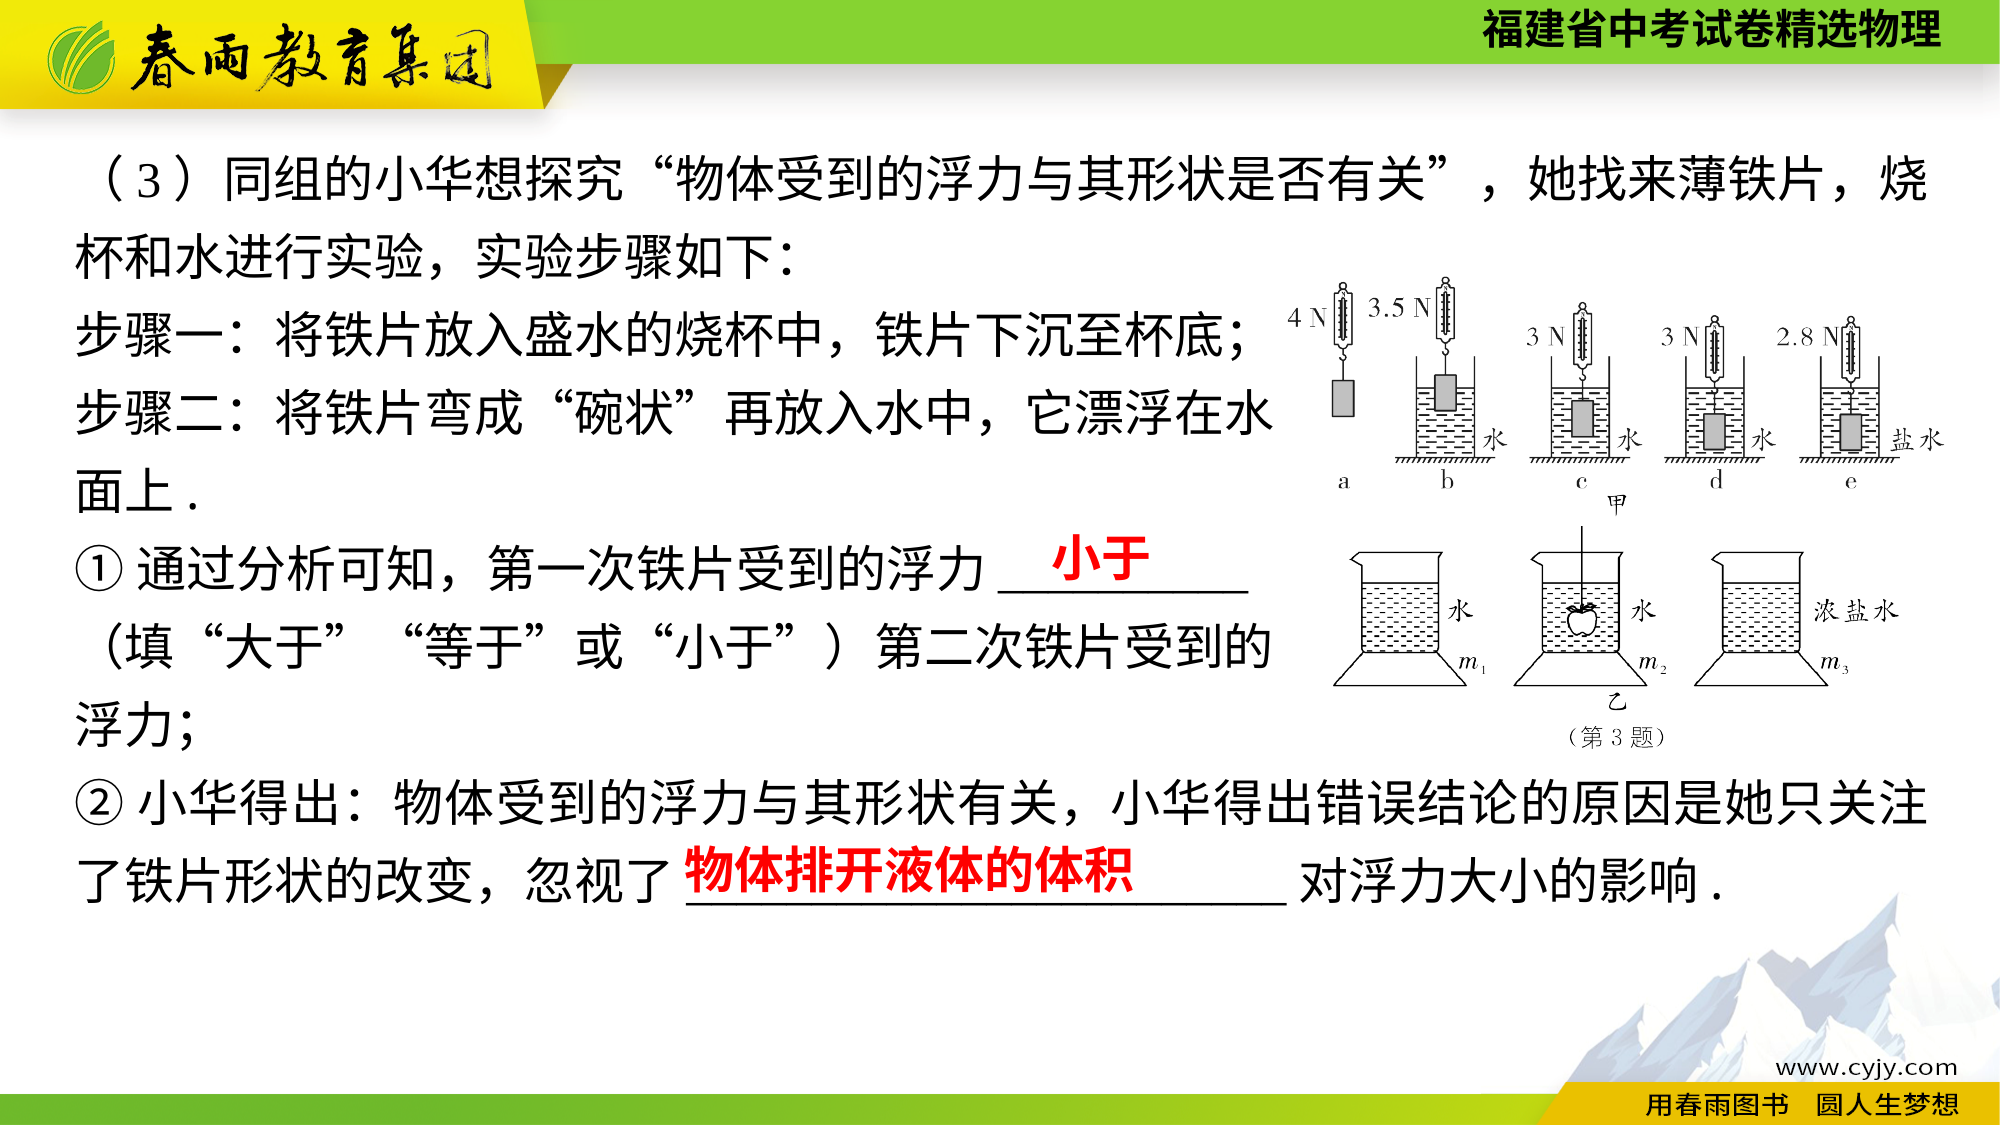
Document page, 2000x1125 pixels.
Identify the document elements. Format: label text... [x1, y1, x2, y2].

picture [0, 0, 2000, 1125]
list （3）同组的小华想探究“物体受到的浮力与其形状是否有关”，她找来薄铁片，烧杯和水进行实验，实验步骤如下： 步骤一：将铁片放入盛水的烧杯中，铁片下沉至杯底； 步骤二：将铁片弯成“碗状”再放入水中，它漂浮在水 面上. ①通过分析可知，第一次铁片受到的浮力__________ （填“大于”“等于”或“小于”）第二次铁片受到的 浮力； ②小华得出：物体受到的浮力与其形状有关，小华得出错误结论的原因是她只关注了铁片形状的改变，忽视了________________________对浮力大小的影响. [59, 122, 1944, 926]
text_box 小于 [1036, 518, 1217, 594]
text_box 物体排开液体的体积 [669, 831, 1150, 906]
